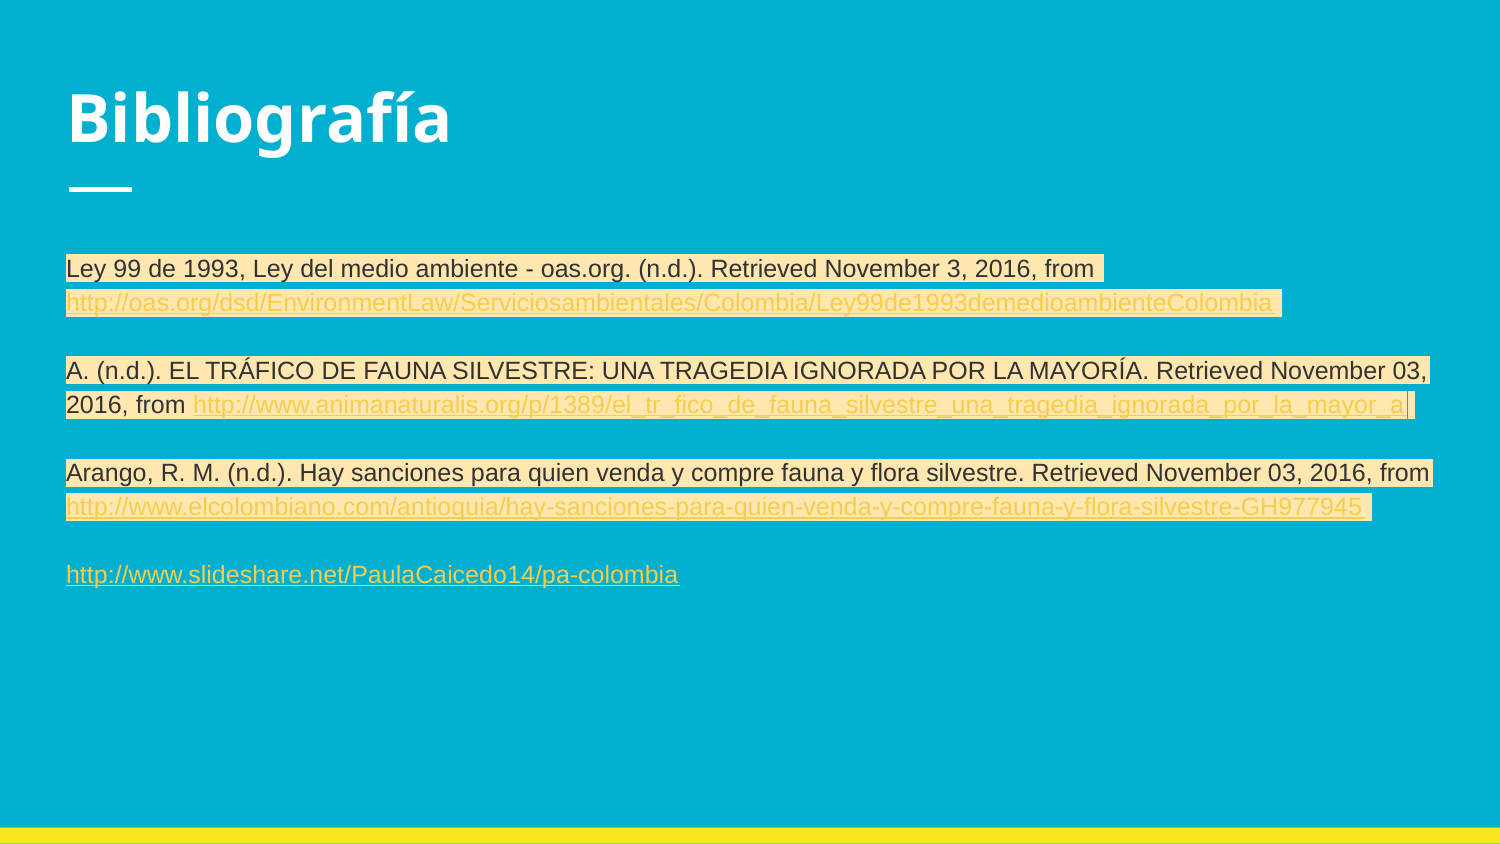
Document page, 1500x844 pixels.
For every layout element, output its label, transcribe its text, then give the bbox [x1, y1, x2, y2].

title Bibliografía [51, 61, 1449, 167]
list Ley 99 de 1993, Ley del medio ambiente - oas.org. (n.d.). Retrieved November 3, 2016, from http://oas.org/dsd/EnvironmentLaw/Serviciosambientales/Colombia/Ley99de1993demedioambienteColombia A. (n.d.). EL TRÁFICO DE FAUNA SILVESTRE: UNA TRAGEDIA IGNORADA POR LA MAYORÍA. Retrieved November 03, 2016, from http://www.animanaturalis.org/p/1389/el_tr_fico_de_fauna_silvestre_una_tragedia_ignorada_por_la_mayor_a Arango, R. M. (n.d.). Hay sanciones para quien venda y compre fauna y flora silvestre. Retrieved November 03, 2016, from http://www.elcolombiano.com/antioquia/hay-sanciones-para-quien-venda-y-compre-fauna-y-flora-silvestre-GH977945 http://www.slideshare.net/PaulaCaicedo14/pa-colombia [51, 232, 1449, 750]
